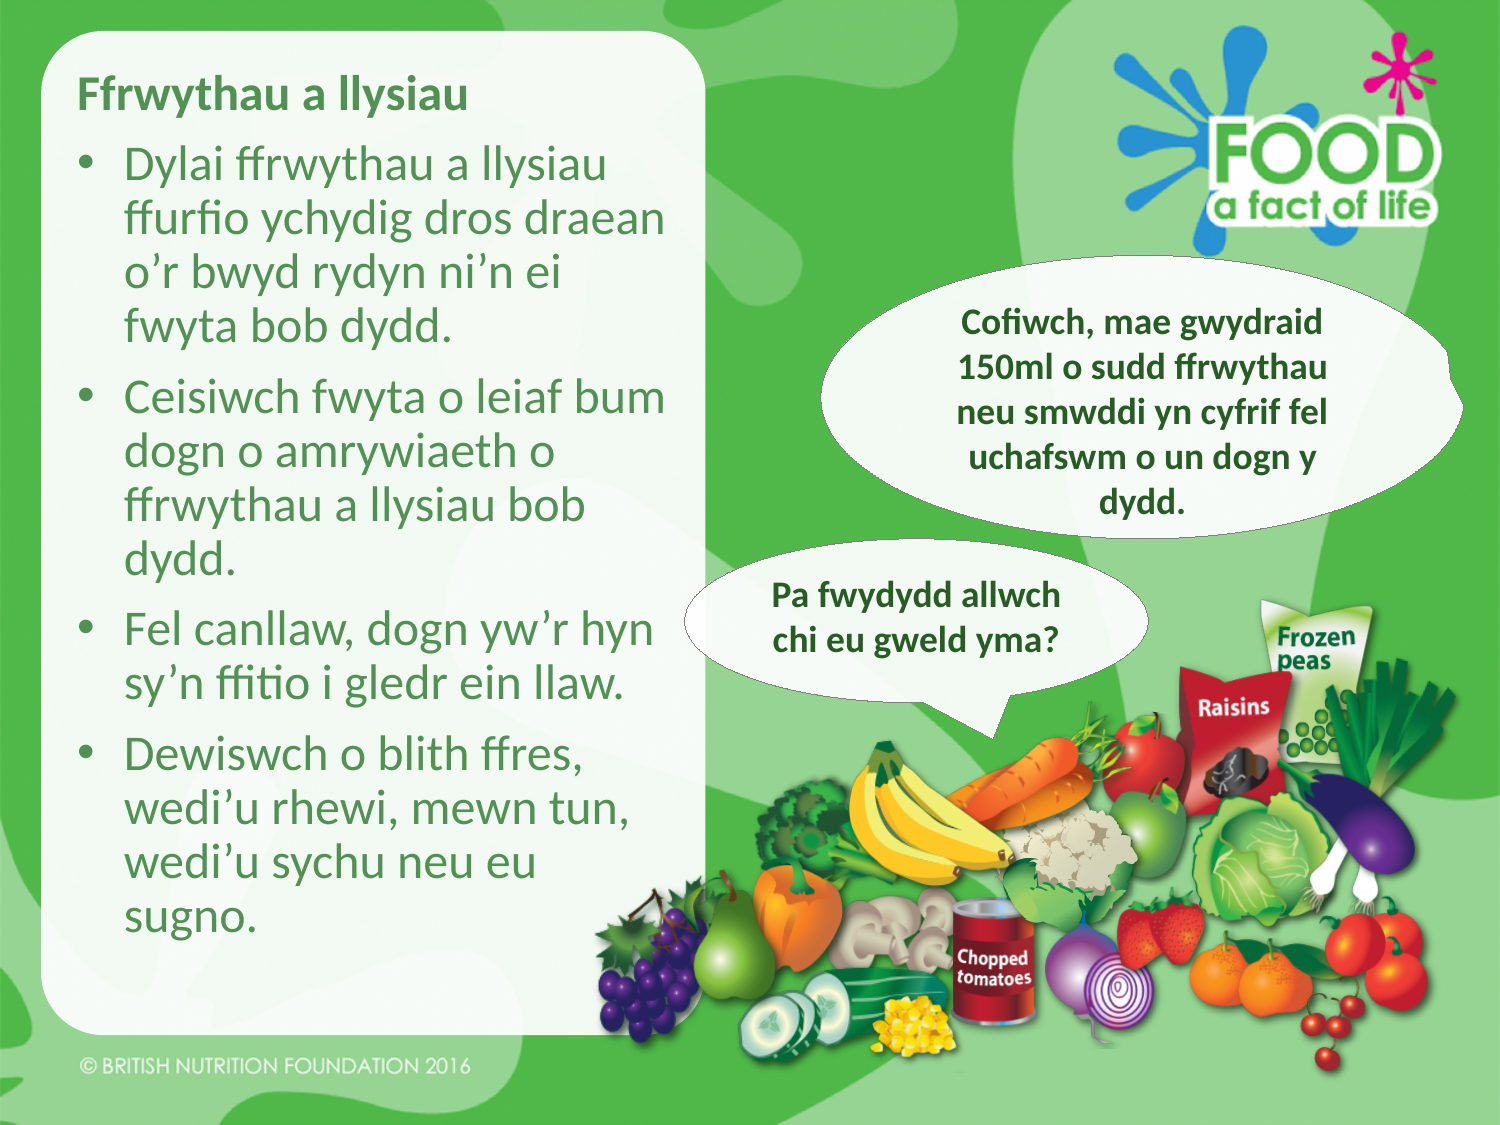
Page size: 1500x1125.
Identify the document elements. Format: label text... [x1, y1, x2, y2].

picture [0, 0, 1500, 1125]
text_box Pa fwydydd allwch chi eu gweld yma? [700, 538, 1133, 591]
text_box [551, 592, 1474, 1099]
text_box Ffrwythau a llysiau Dylai ffrwythau a llysiau ffurfio ychydig dros draean o’r bwyd rydyn ni’n ei fwyta bob dydd. Ceisiwch fwyta o leiaf bum dogn o amrywiaeth o ffrwythau a llysiau bob dydd. Fel canllaw, dogn yw’r hyn sy’n ffitio i gledr ein llaw. Dewiswch o blith ffres, wedi’u rhewi, mewn tun, wedi’u sychu neu eu sugno. [41, 30, 706, 1036]
text_box Cofiwch, mae gwydraid 150ml o sudd ffrwythau neu smwddi yn cyfrif fel uchafswm o un dogn y dydd. [820, 255, 1464, 539]
